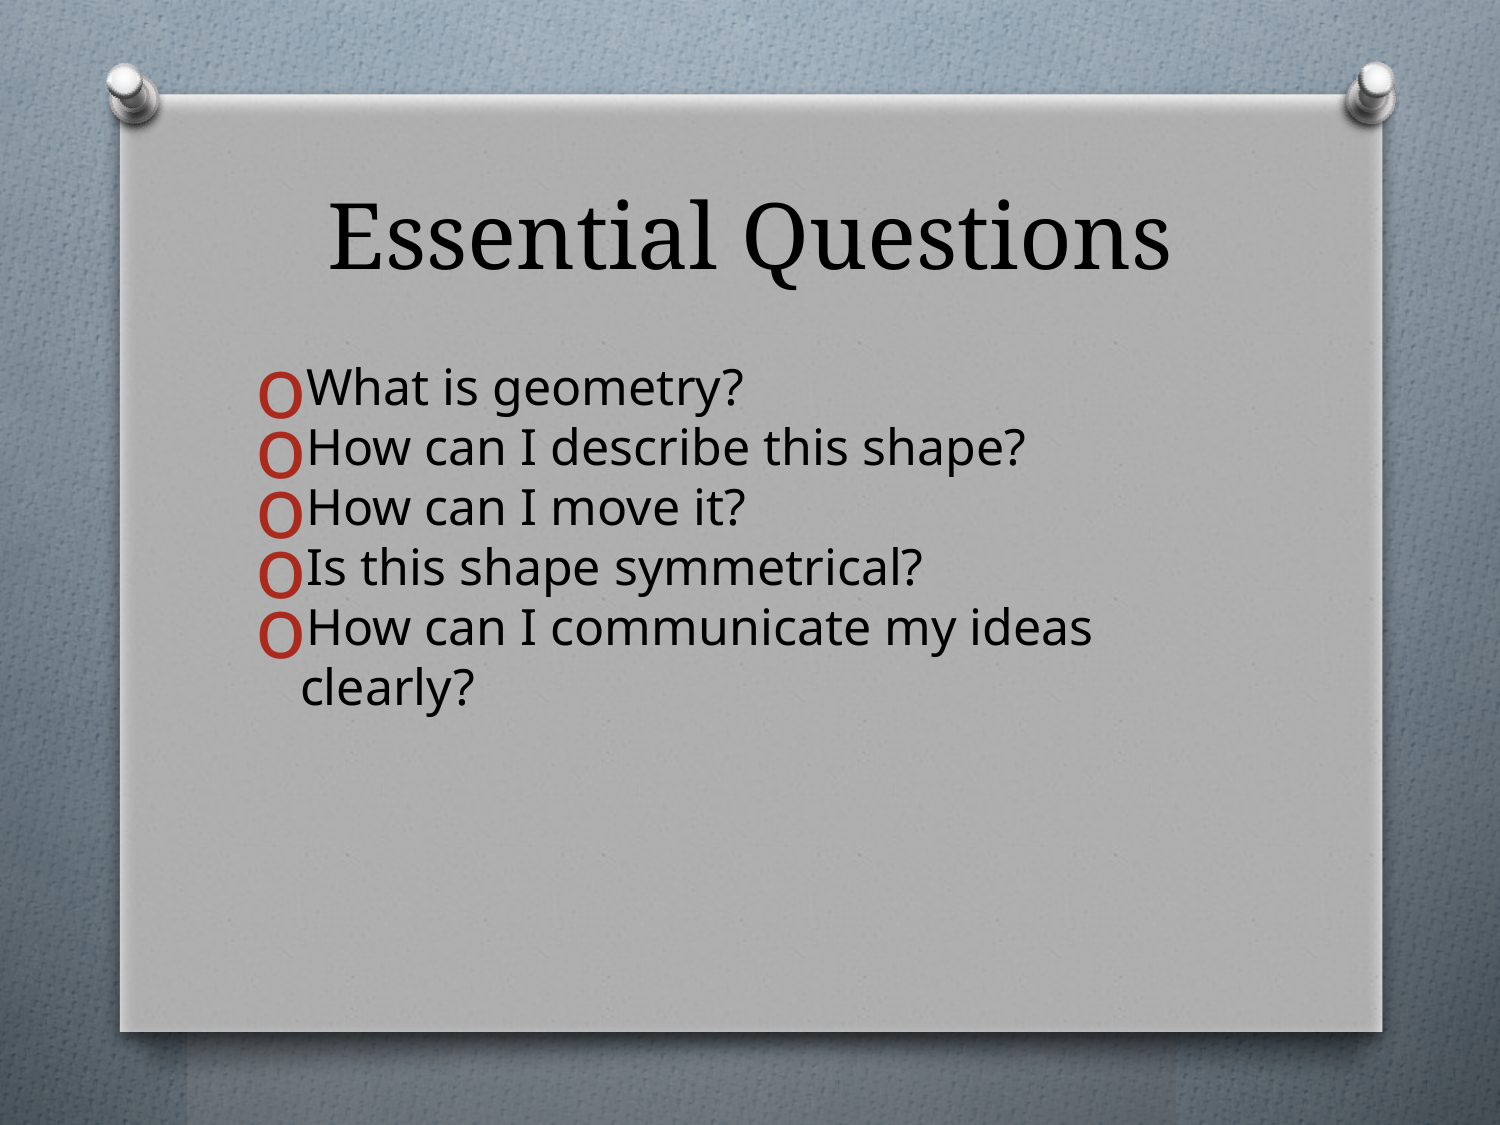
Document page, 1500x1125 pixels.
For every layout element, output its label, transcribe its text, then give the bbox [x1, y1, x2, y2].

list What is geometry? How can I describe this shape? How can I move it? Is this shape symmetrical? How can I communicate my ideas clearly? [240, 347, 1257, 939]
title Essential Questions [179, 134, 1323, 332]
picture [1317, 35, 1439, 156]
picture [75, 29, 198, 153]
